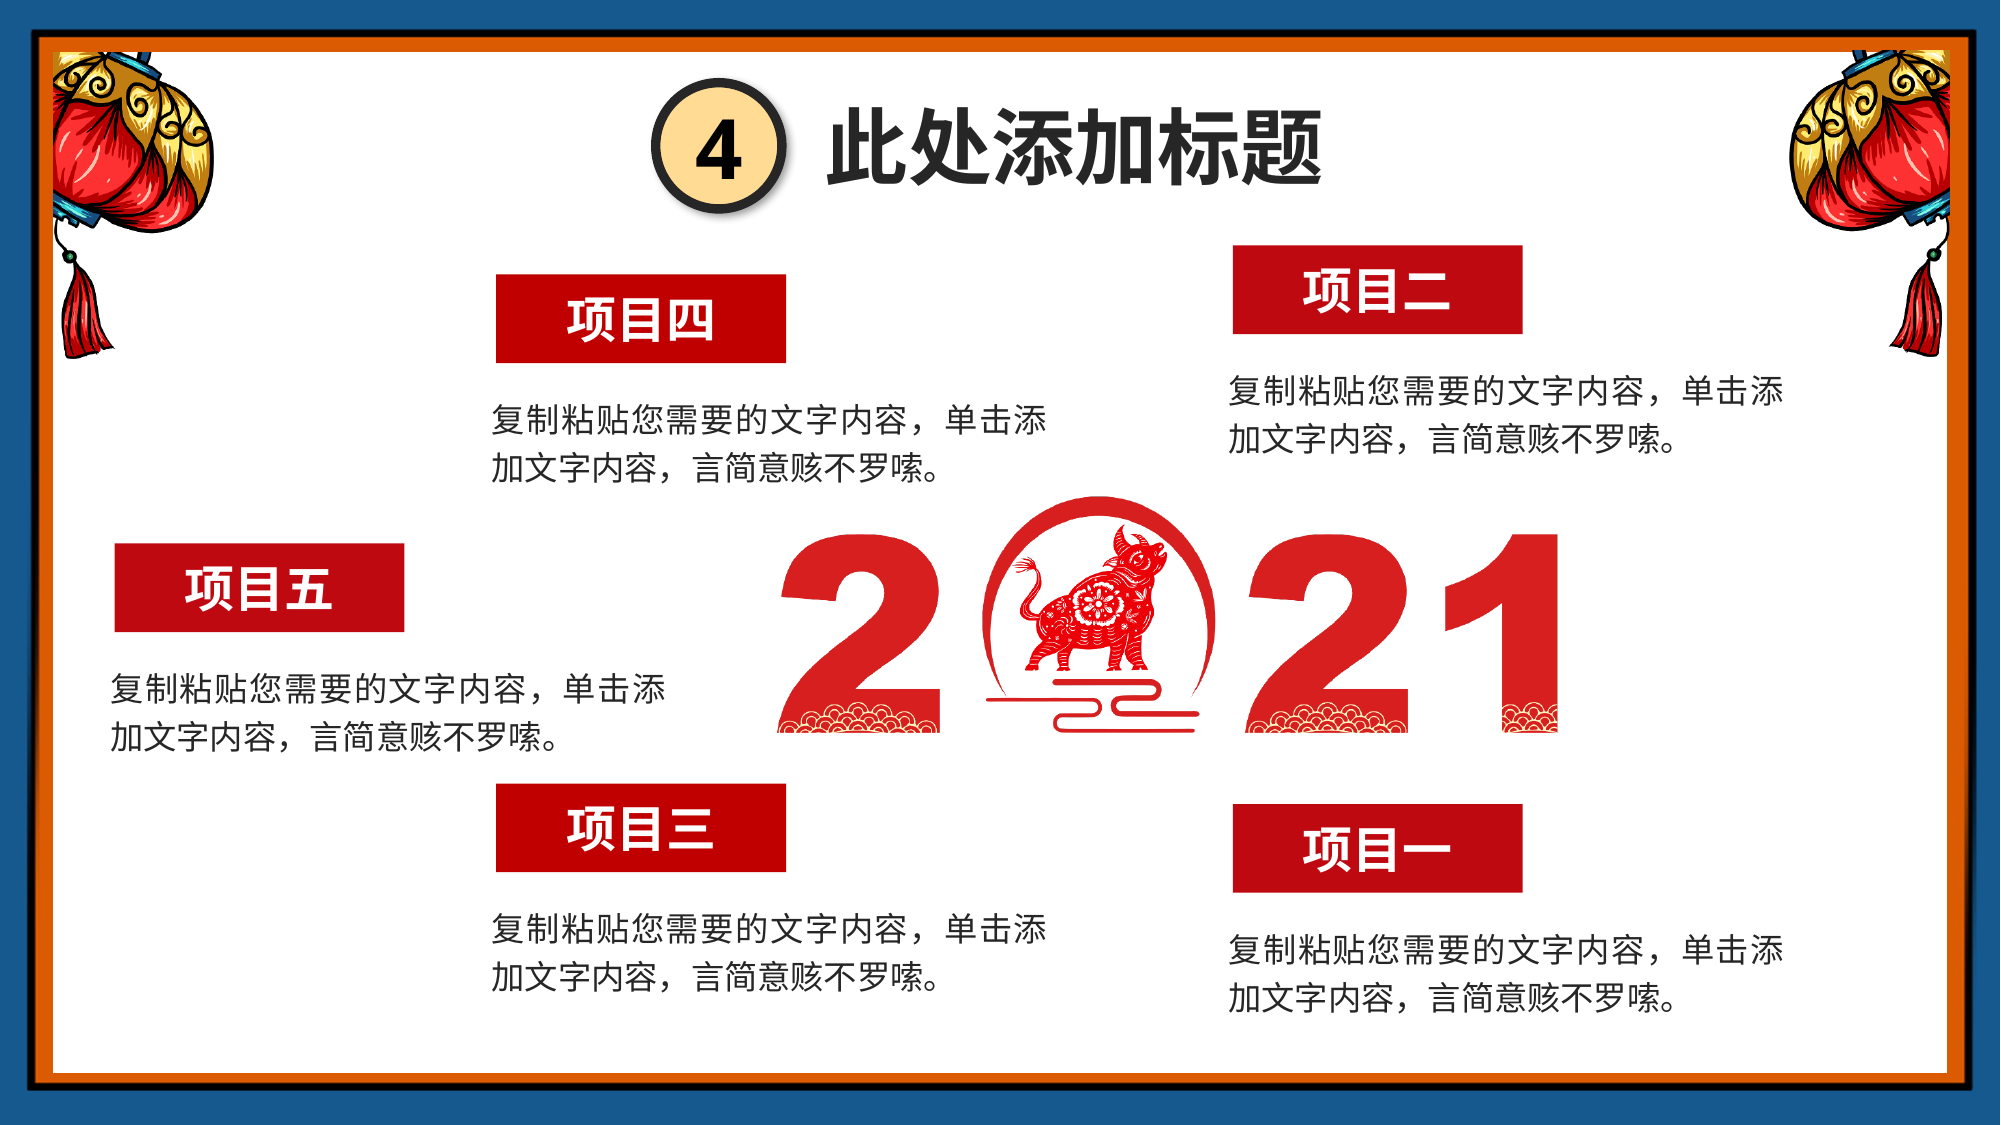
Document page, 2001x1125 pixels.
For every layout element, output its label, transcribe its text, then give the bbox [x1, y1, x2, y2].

picture [0, 0, 2000, 1125]
text_box 此处添加标题 [809, 87, 1340, 203]
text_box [95, 245, 1800, 1022]
text_box 4 [654, 81, 783, 210]
